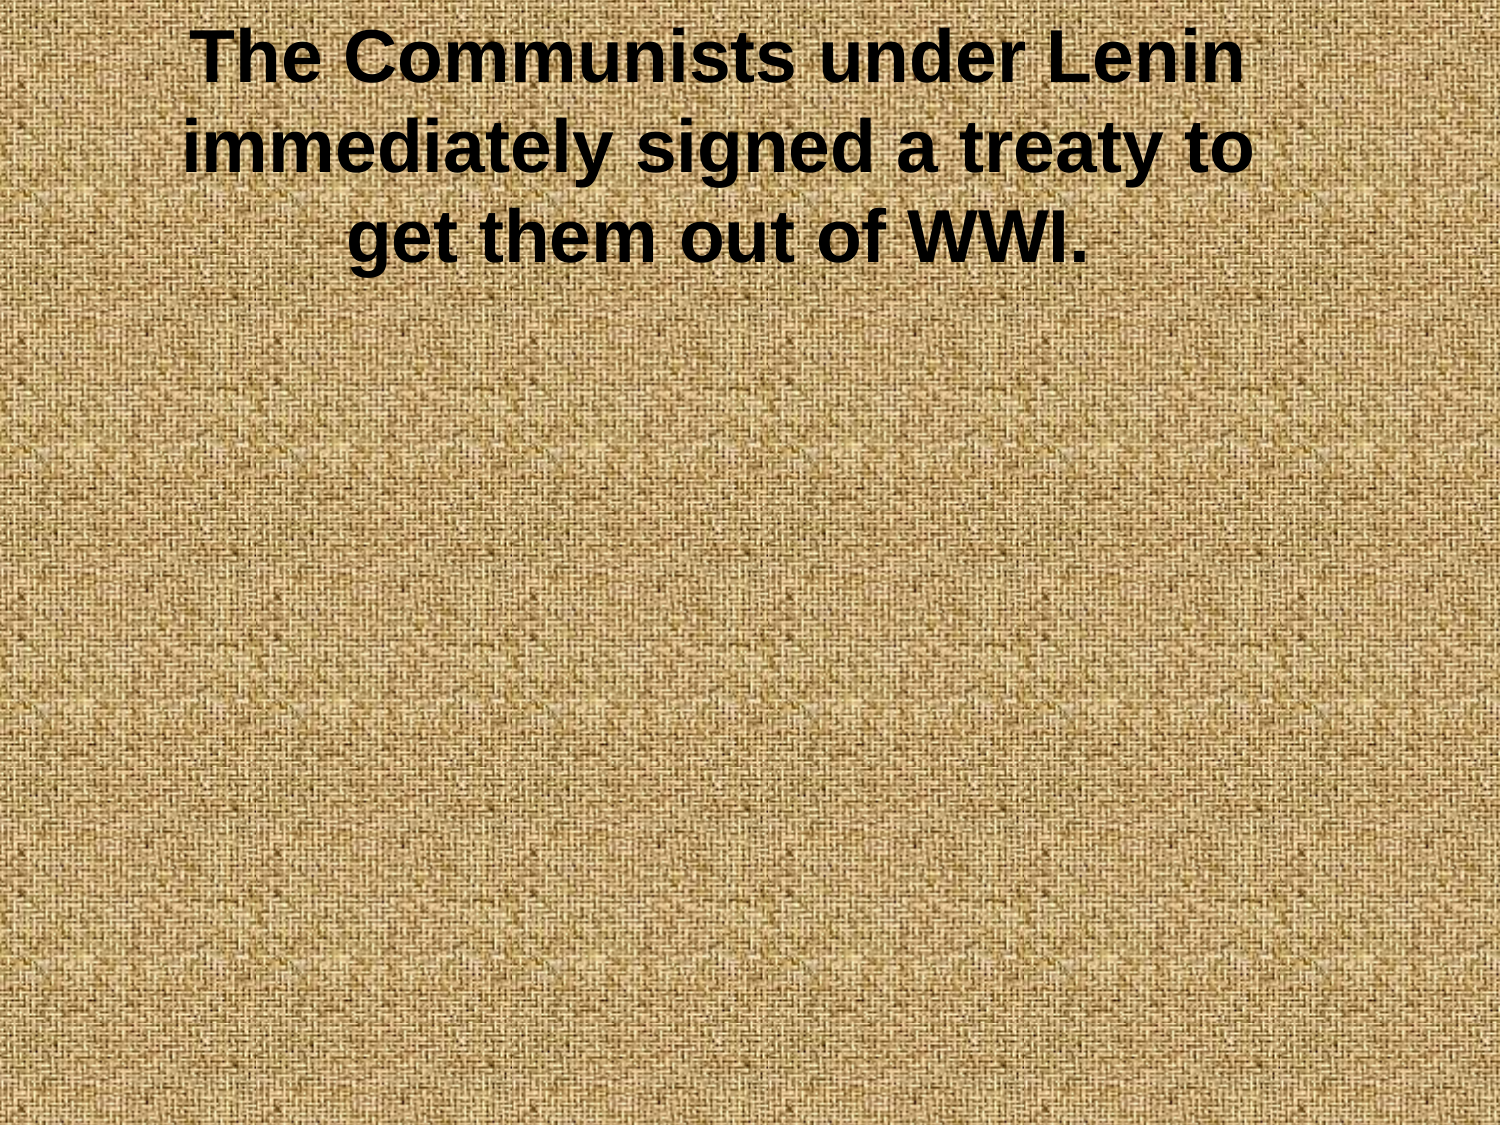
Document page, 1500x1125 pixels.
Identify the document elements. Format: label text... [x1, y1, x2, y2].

text_box The Communists under Lenin immediately signed a treaty to get them out of WWI. [112, 0, 1325, 285]
picture [0, 0, 1500, 1125]
